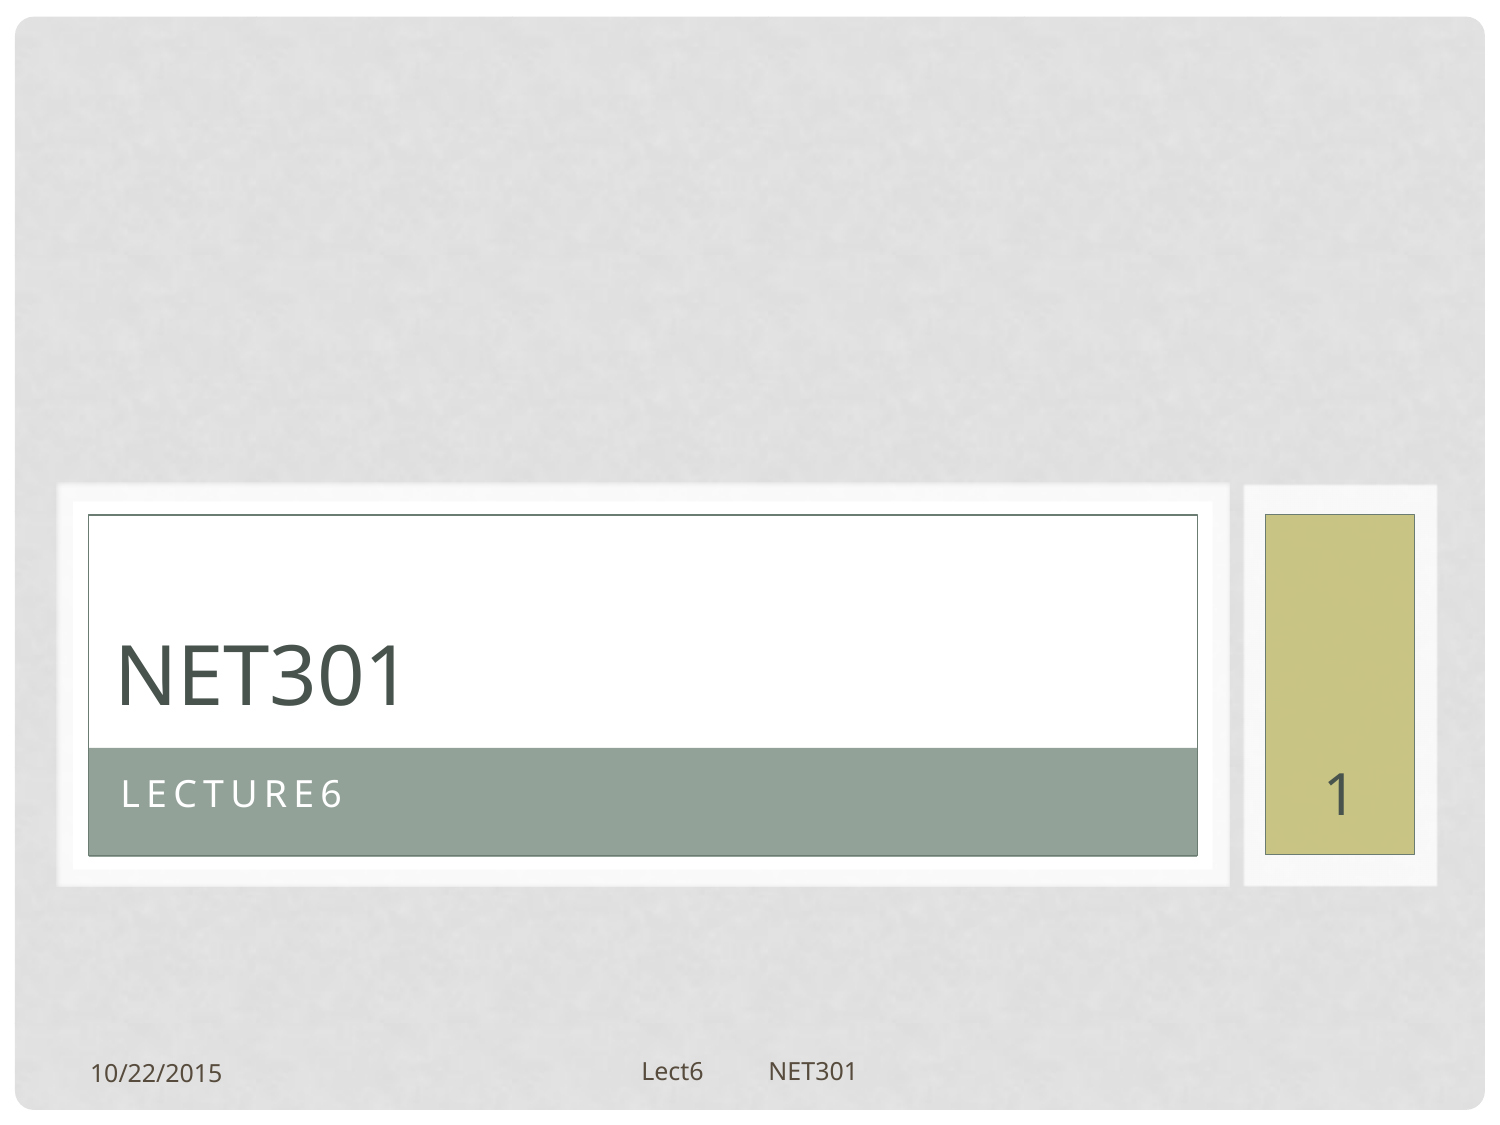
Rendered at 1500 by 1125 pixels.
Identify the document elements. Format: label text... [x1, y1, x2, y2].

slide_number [75, 1042, 425, 1103]
slide_number 1 [1277, 758, 1403, 834]
subtitle Lecture6 [105, 762, 1181, 838]
footer Lect6 NET301 [512, 1042, 988, 1103]
title NET301 [99, 529, 1187, 730]
